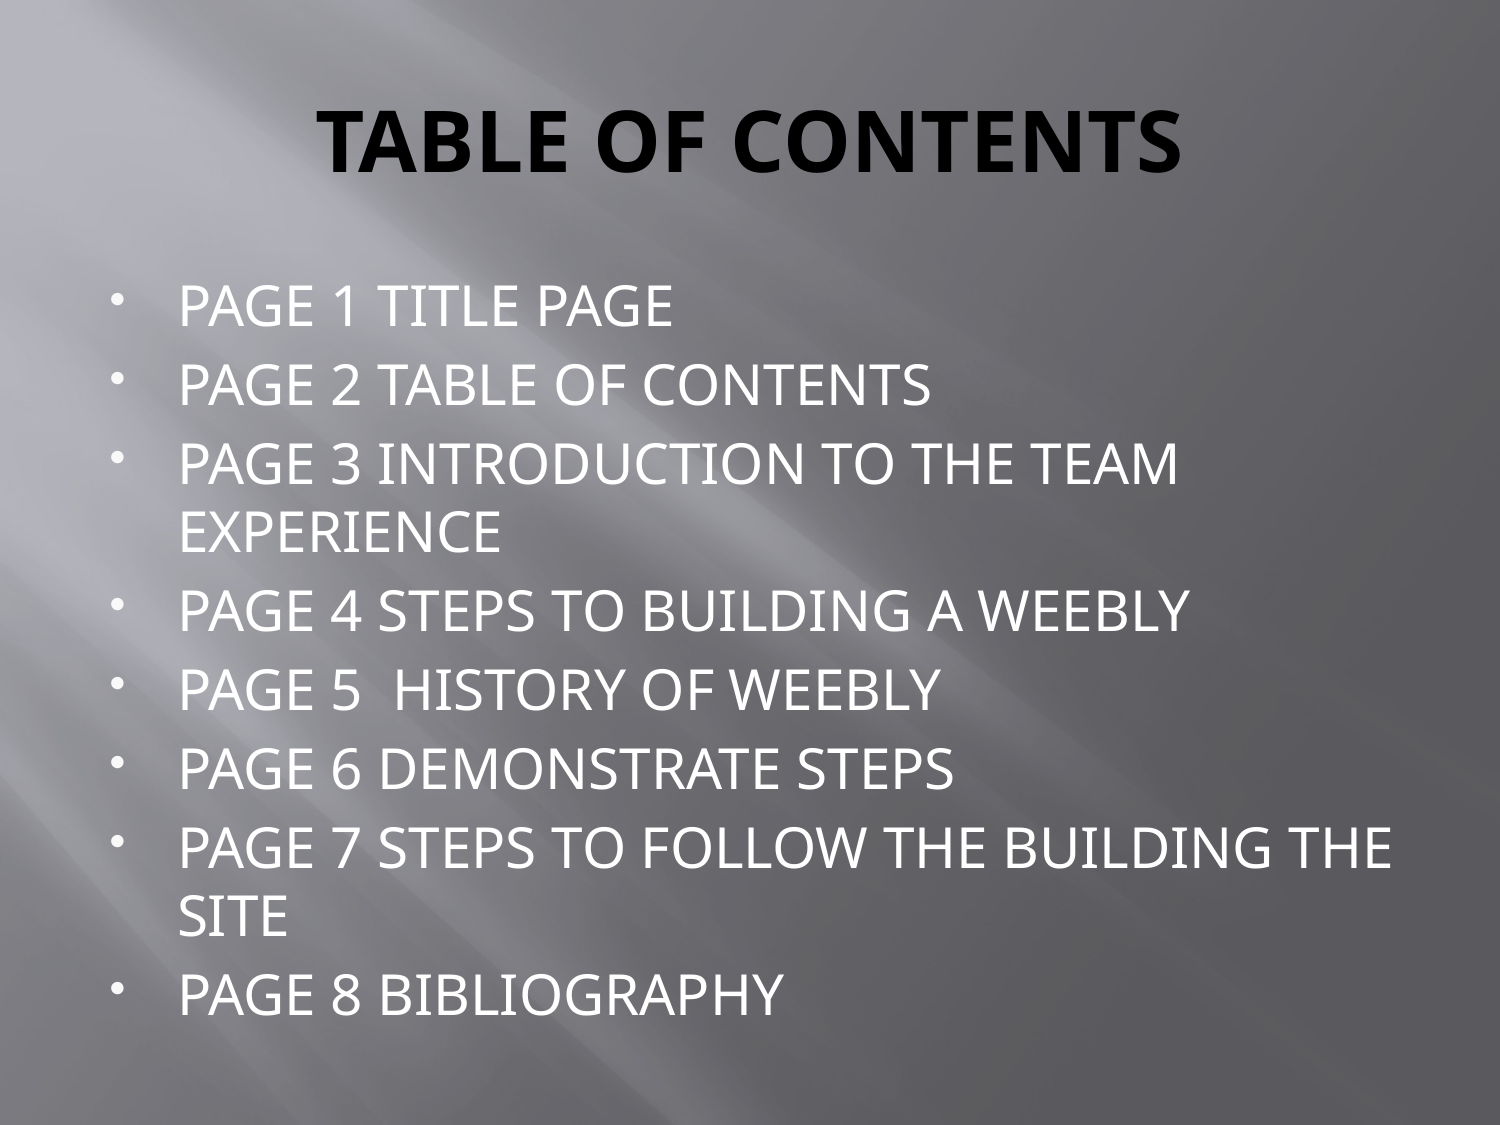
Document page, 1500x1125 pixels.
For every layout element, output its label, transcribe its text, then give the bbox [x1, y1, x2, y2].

title TABLE OF CONTENTS [75, 45, 1425, 233]
list PAGE 1 TITLE PAGE PAGE 2 TABLE OF CONTENTS PAGE 3 INTRODUCTION TO THE TEAM EXPERIENCE PAGE 4 STEPS TO BUILDING A WEEBLY PAGE 5 HISTORY OF WEEBLY PAGE 6 DEMONSTRATE STEPS PAGE 7 STEPS TO FOLLOW THE BUILDING THE SITE PAGE 8 BIBLIOGRAPHY [75, 262, 1425, 1035]
